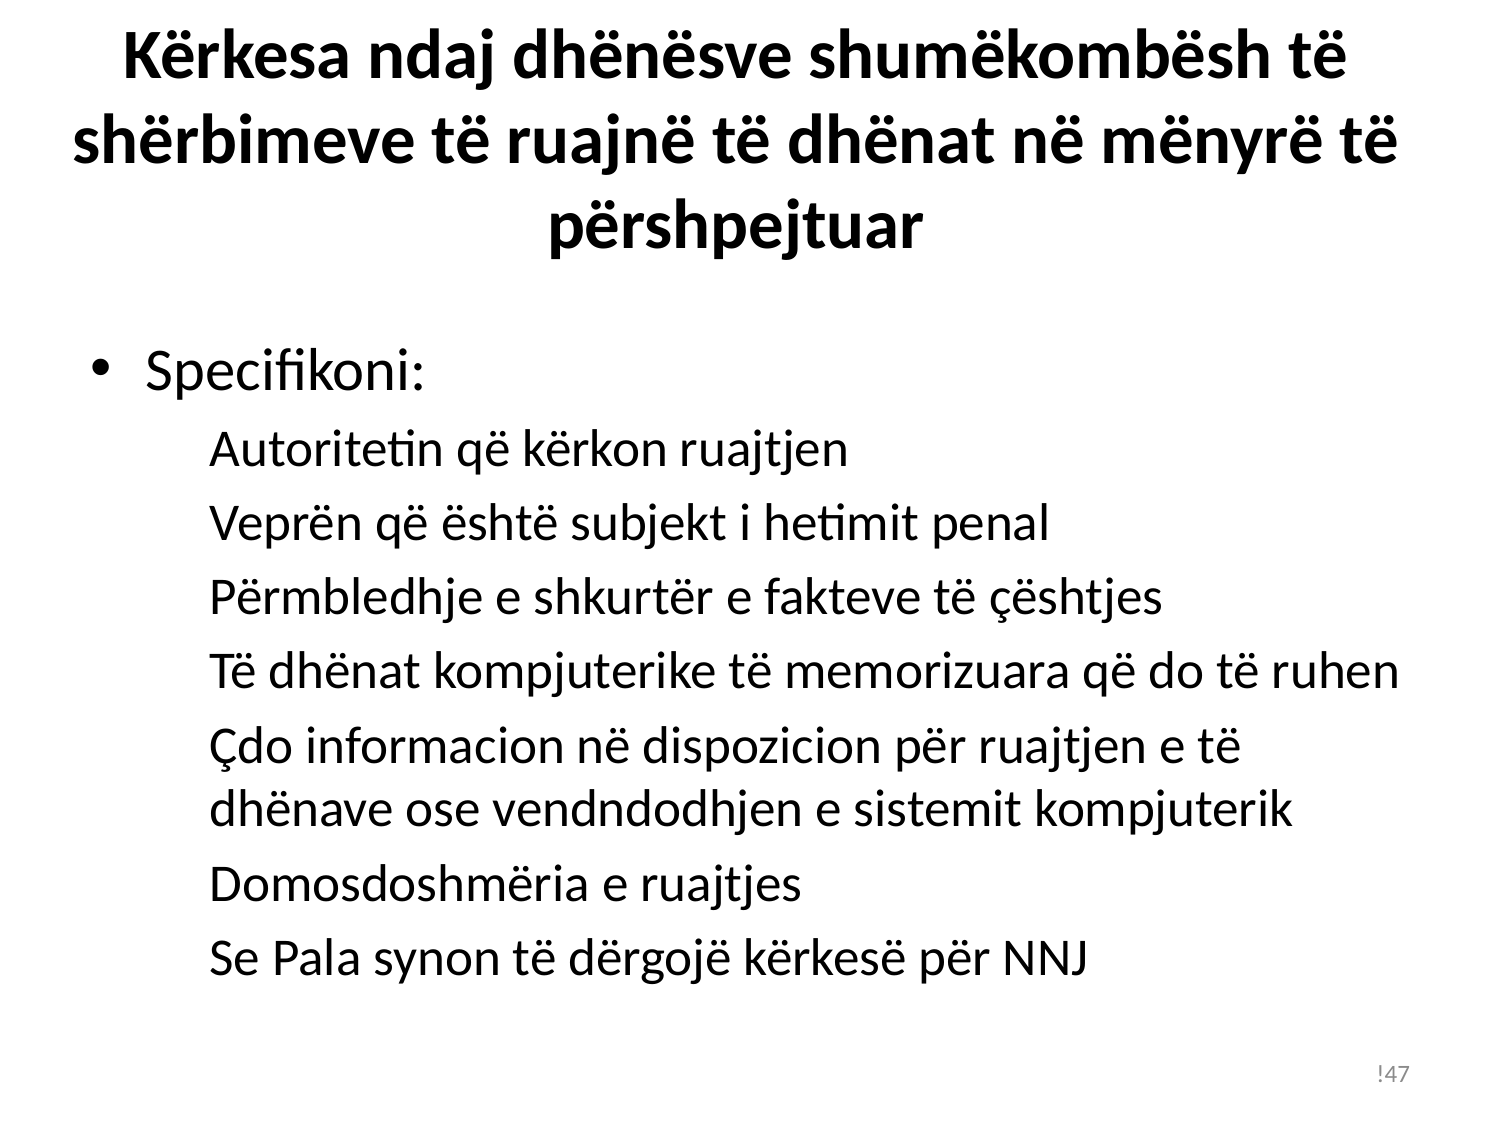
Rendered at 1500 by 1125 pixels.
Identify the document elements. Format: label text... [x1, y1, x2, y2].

slide_number !47 [1074, 1042, 1425, 1103]
list Specifikoni: Autoritetin që kërkon ruajtjen Veprën që është subjekt i hetimit penal Përmbledhje e shkurtër e fakteve të çështjes Të dhënat kompjuterike të memorizuara që do të ruhen Çdo informacion në dispozicion për ruajtjen e të dhënave ose vendndodhjen e sistemit kompjuterik Domosdoshmëria e ruajtjes Se Pala synon të dërgojë kërkesë për NNJ [75, 322, 1425, 1005]
title Kërkesa ndaj dhënësve shumëkombësh të shërbimeve të ruajnë të dhënat në mënyrë të përshpejtuar [20, 0, 1453, 233]
